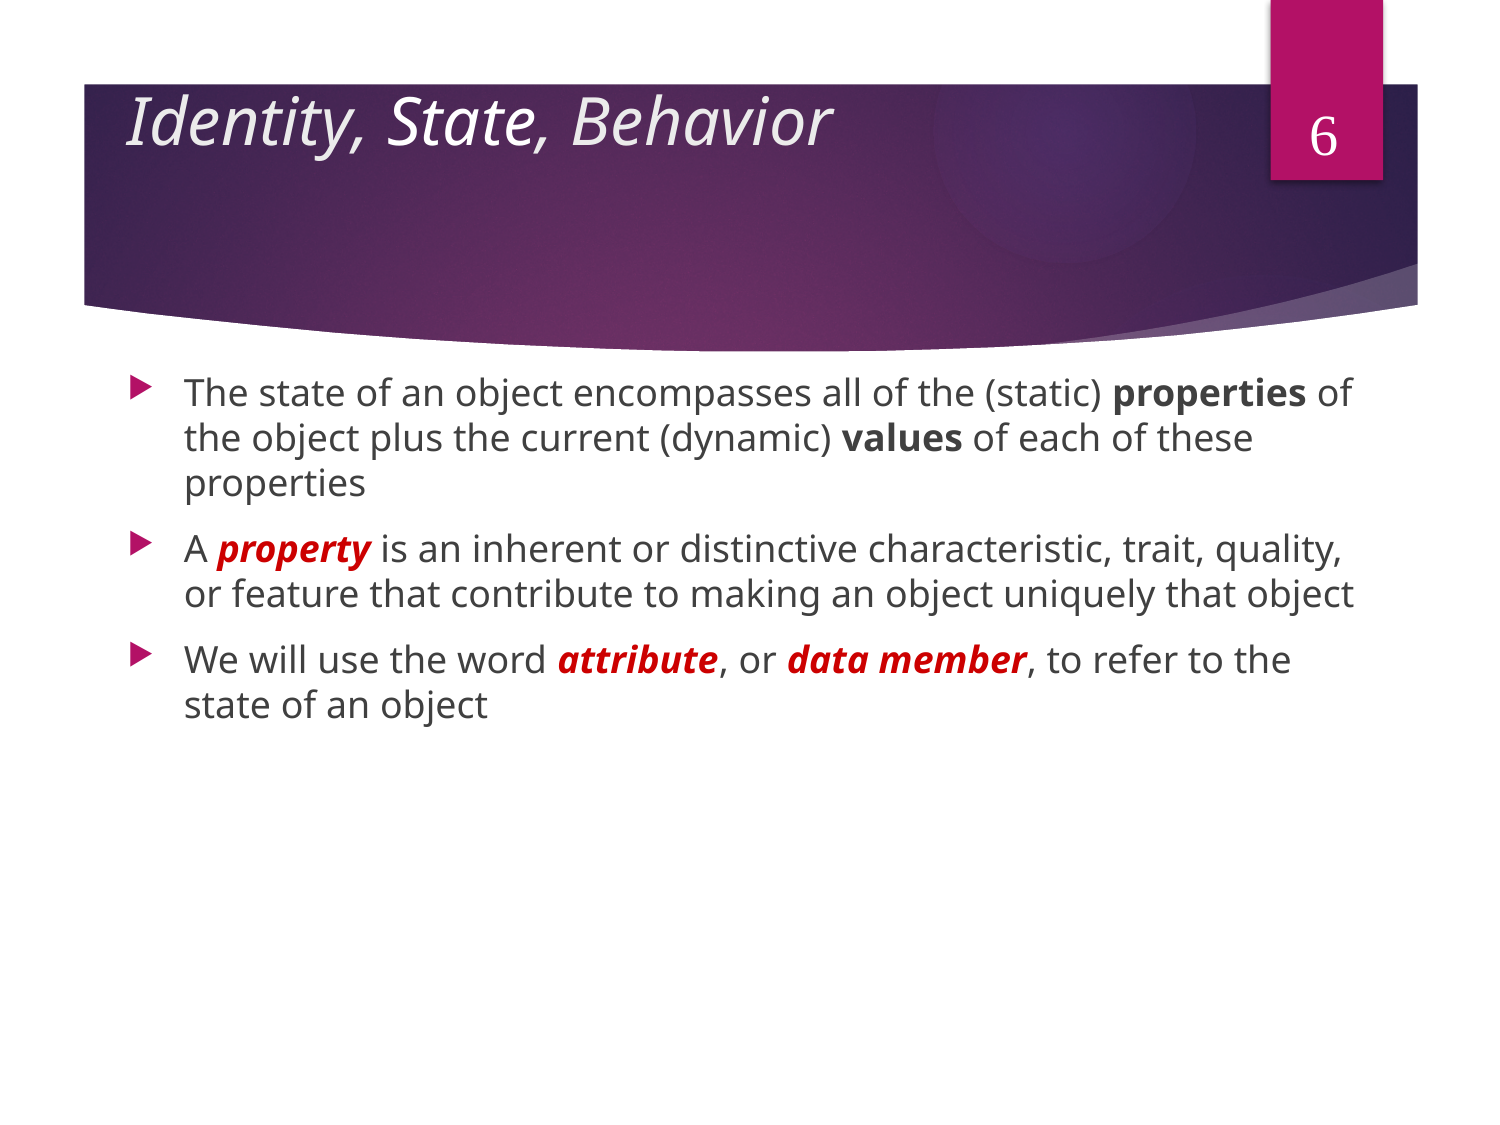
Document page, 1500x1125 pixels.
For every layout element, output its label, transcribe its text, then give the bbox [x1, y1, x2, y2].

title Identity, State, Behavior [112, 24, 1388, 213]
slide_number 6 [1259, 48, 1390, 175]
list The state of an object encompasses all of the (static) properties of the object plus the current (dynamic) values of each of these properties A property is an inherent or distinctive characteristic, trait, quality, or feature that contribute to making an object uniquely that object We will use the word attribute, or data member, to refer to the state of an object [112, 361, 1388, 1100]
